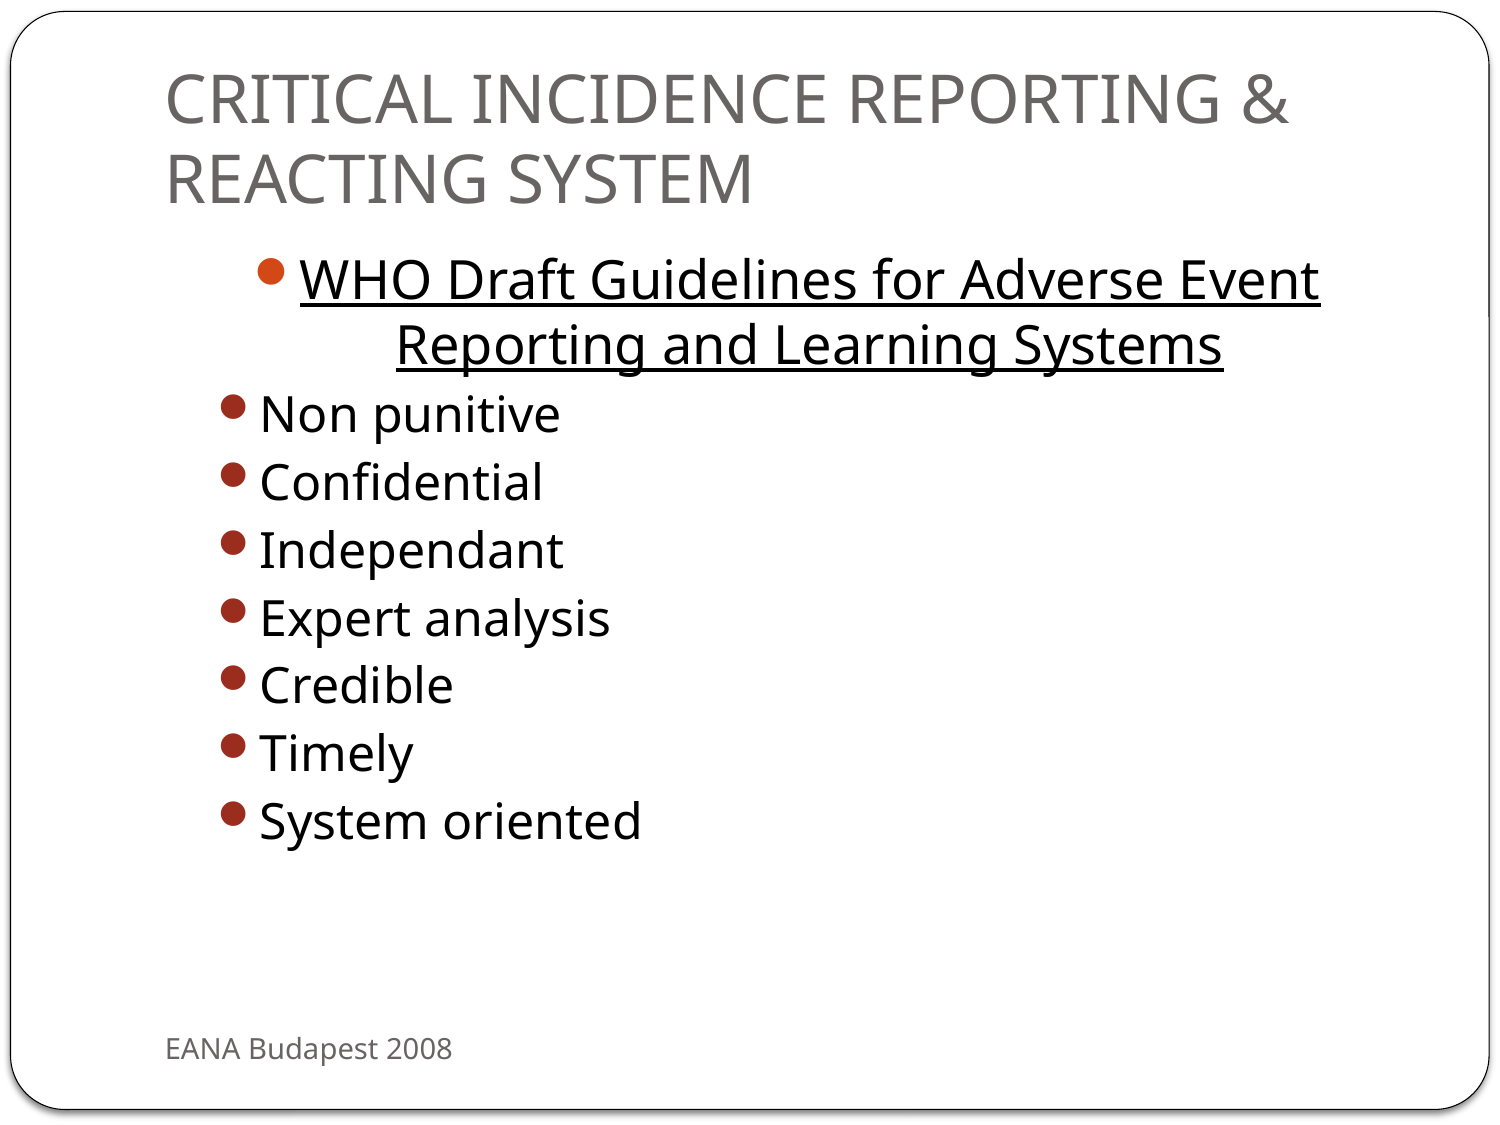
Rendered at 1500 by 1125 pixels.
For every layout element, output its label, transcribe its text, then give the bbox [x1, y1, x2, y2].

title CRITICAL INCIDENCE REPORTING & REACTING SYSTEM [150, 45, 1425, 233]
footer EANA Budapest 2008 [150, 1012, 800, 1088]
list WHO Draft Guidelines for Adverse Event Reporting and Learning Systems Non punitive Confidential Independant Expert analysis Credible Timely System oriented [150, 237, 1425, 988]
